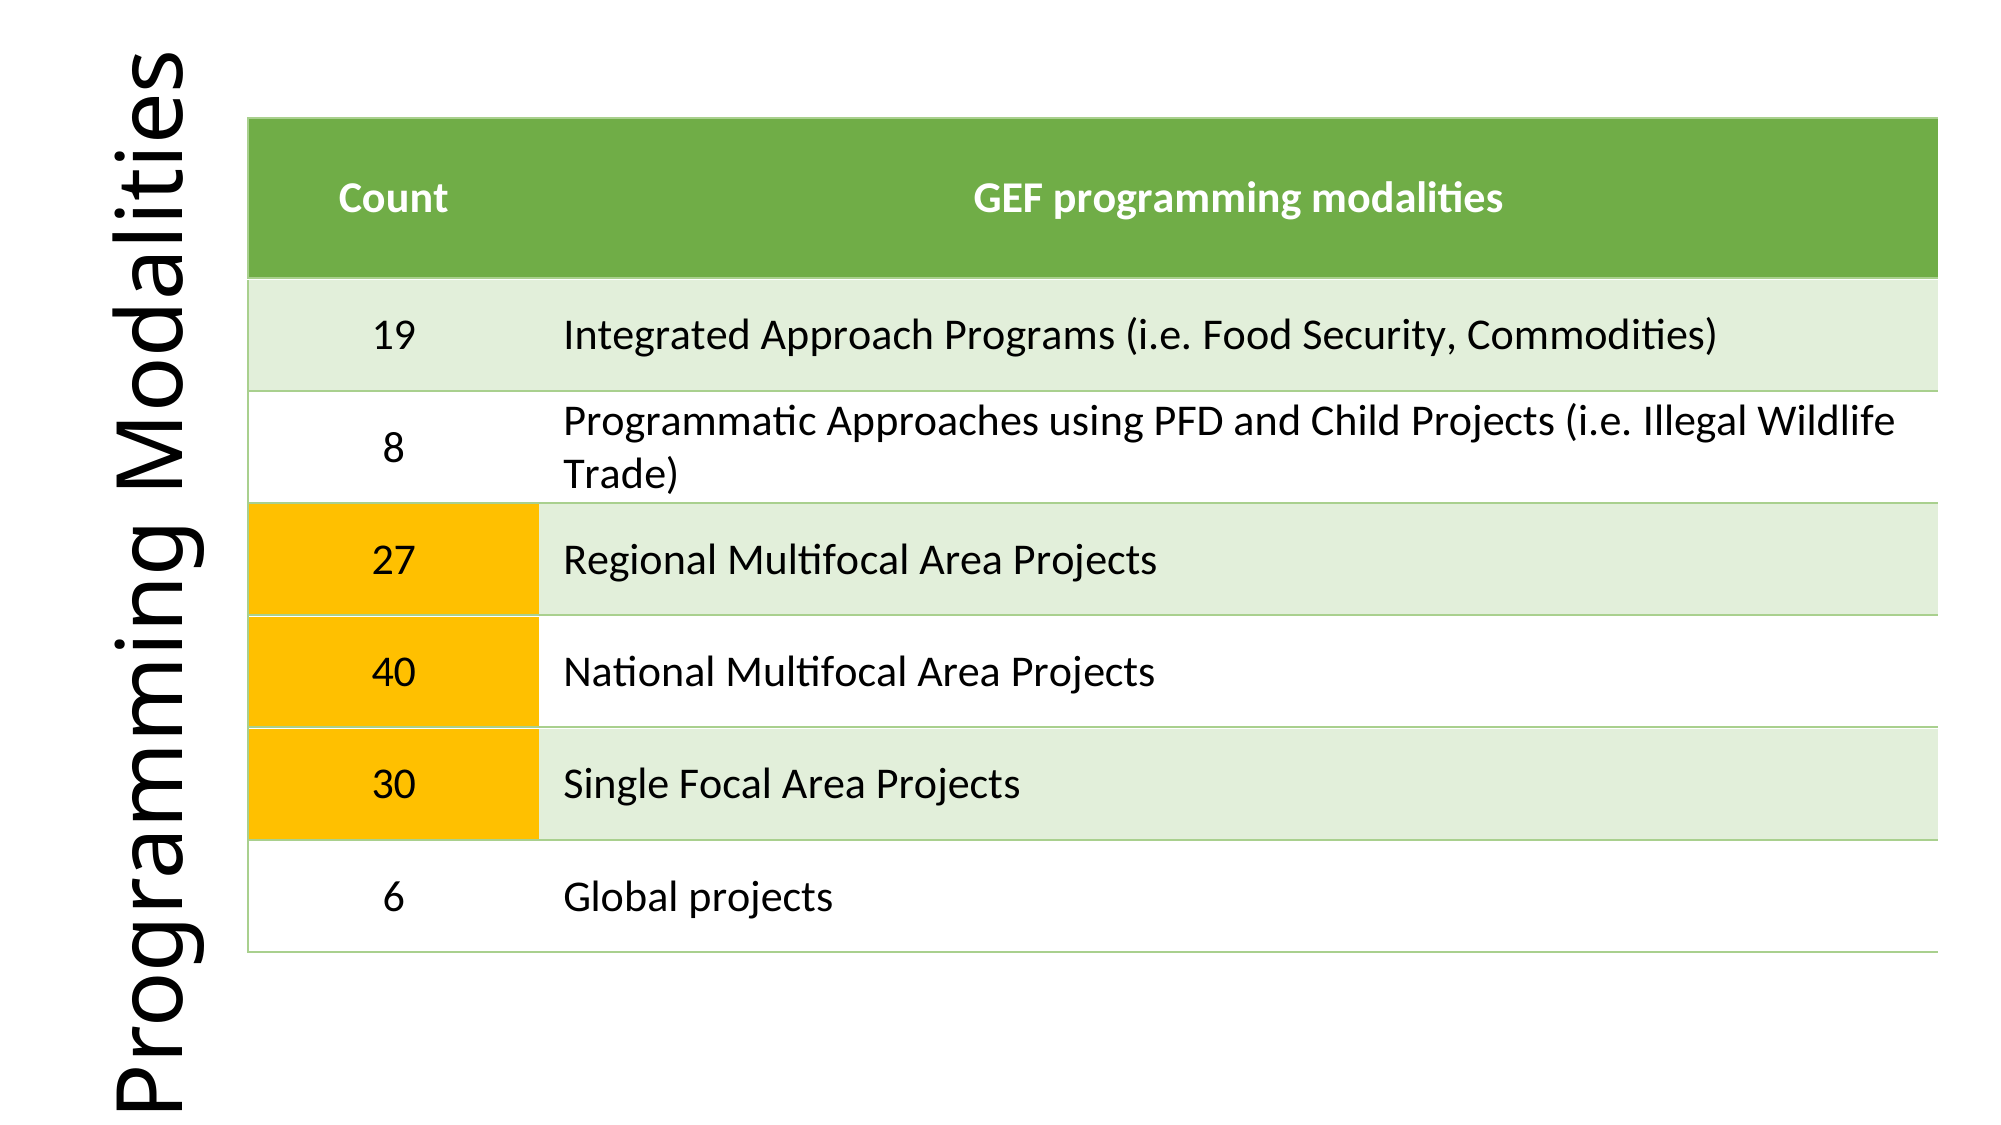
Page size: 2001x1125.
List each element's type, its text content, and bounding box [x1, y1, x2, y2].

title Programming Modalities [58, 0, 248, 1125]
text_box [247, 116, 2000, 1052]
